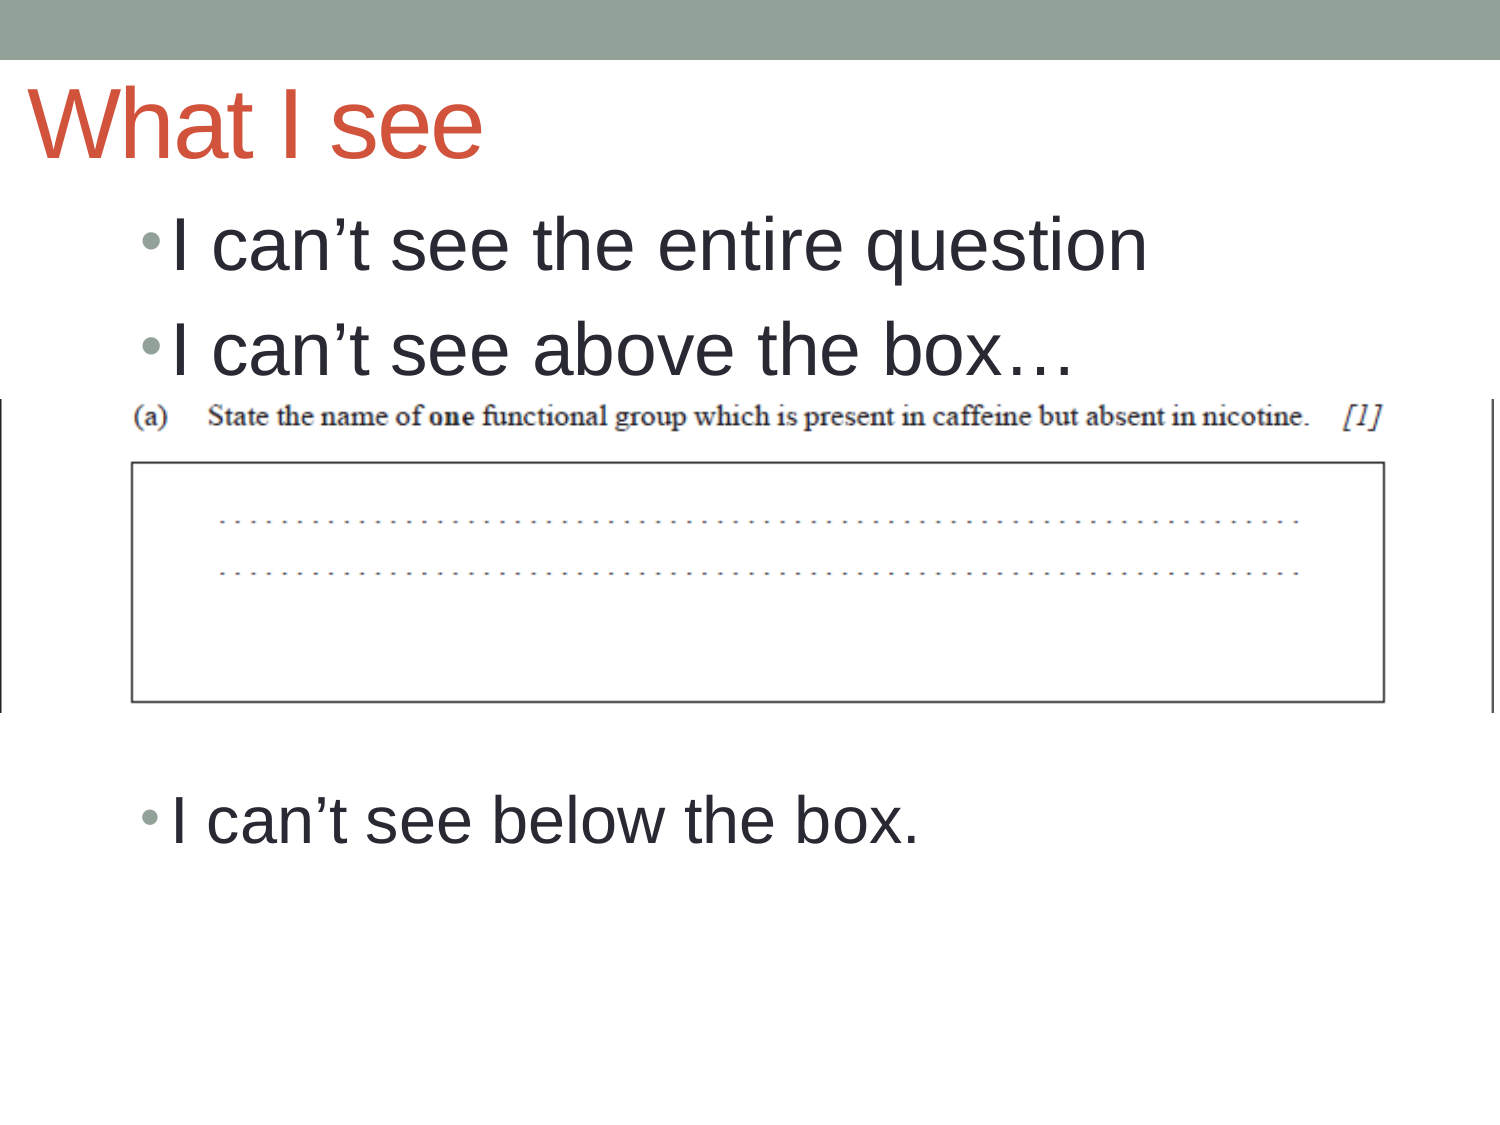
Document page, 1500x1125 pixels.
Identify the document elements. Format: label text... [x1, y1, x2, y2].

list I can’t see the entire question I can’t see above the box… I can’t see below the box. [125, 187, 1363, 396]
title What I see [12, 24, 1363, 213]
list I can’t see the entire question I can’t see above the box… I can’t see below the box. [125, 721, 1363, 888]
picture [0, 399, 1495, 713]
